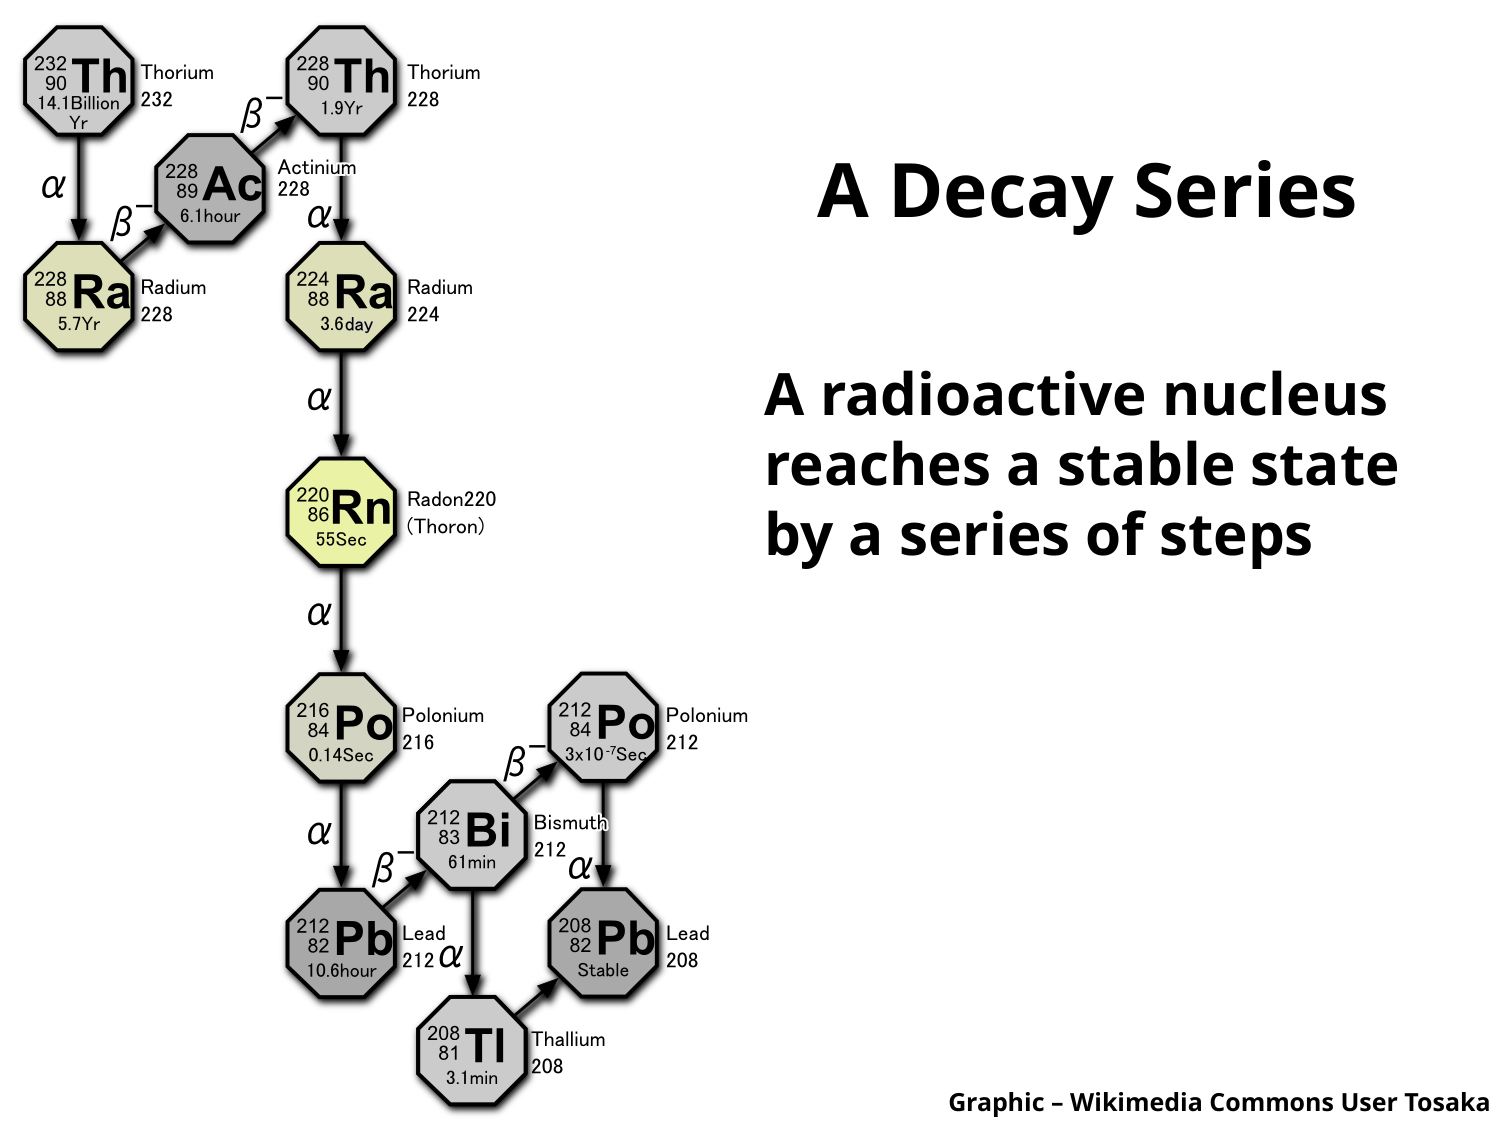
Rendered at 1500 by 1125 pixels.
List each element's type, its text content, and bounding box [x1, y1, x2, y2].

title A Decay Series [799, 62, 1376, 313]
text_box Graphic – Wikimedia Commons User Tosaka [933, 1079, 1500, 1125]
text_box A radioactive nucleus reaches a stable state by a series of steps [782, 350, 1438, 575]
picture [0, 6, 778, 1125]
